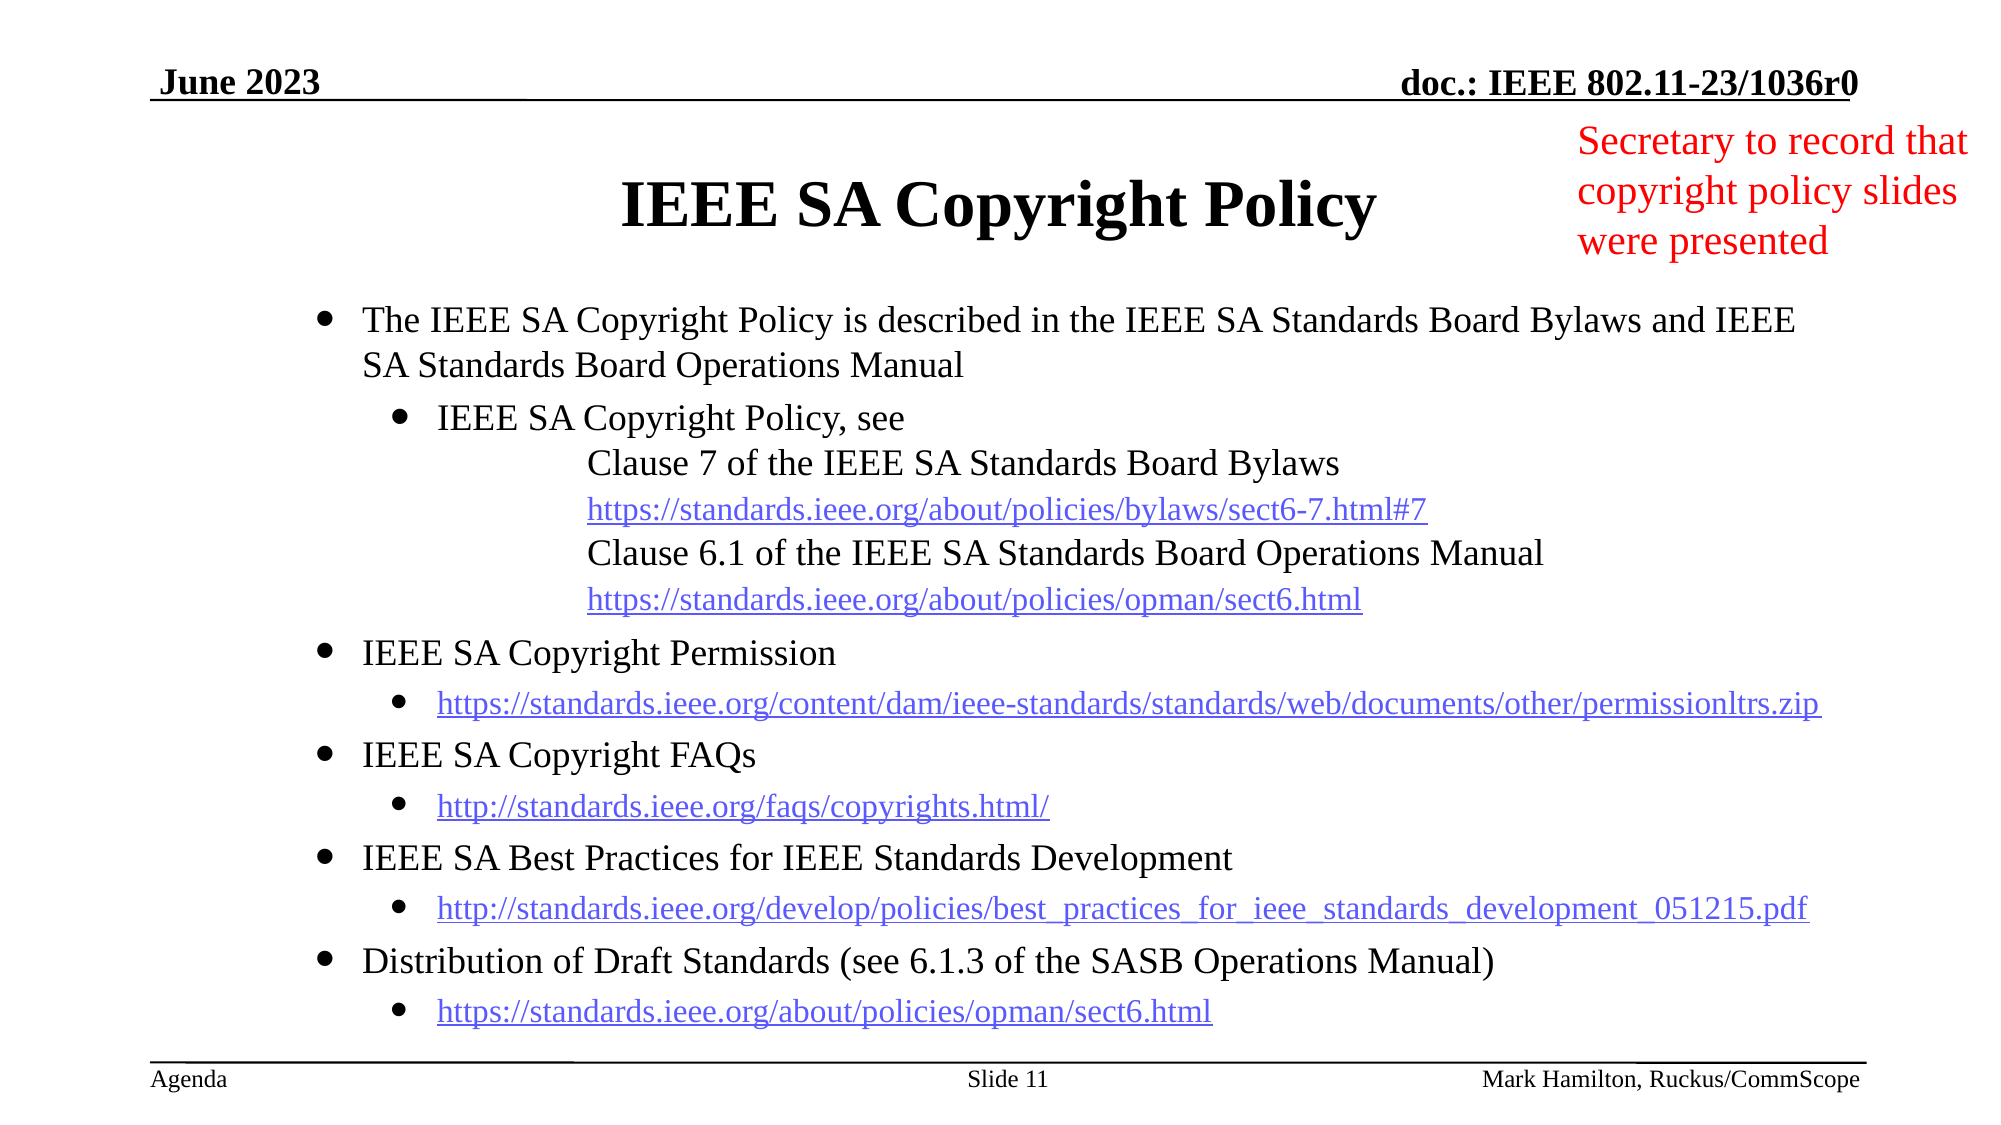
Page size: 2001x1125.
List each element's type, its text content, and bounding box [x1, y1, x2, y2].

slide_number Slide 11 [950, 1061, 1067, 1123]
title IEEE SA Copyright Policy [149, 112, 1850, 287]
text_box Secretary to record that copyright policy slides were presented [1562, 104, 1988, 270]
list The IEEE SA Copyright Policy is described in the IEEE SA Standards Board Bylaws and IEEE SA Standards Board Operations Manual IEEE SA Copyright Policy, see Clause 7 of the IEEE SA Standards Board Bylaws https://standards.ieee.org/about/policies/bylaws/sect6-7.html#7 Clause 6.1 of the IEEE SA Standards Board Operations Manual https://standards.ieee.org/about/policies/opman/sect6.html IEEE SA Copyright Permission https://standards.ieee.org/content/dam/ieee-standards/standards/web/documents/other/permissionltrs.zip IEEE SA Copyright FAQs http://standards.ieee.org/faqs/copyrights.html/ IEEE SA Best Practices for IEEE Standards Development http://standards.ieee.org/develop/policies/best_practices_for_ieee_standards_development_051215.pdf Distribution of Draft Standards (see 6.1.3 of the SASB Operations Manual) https://standards.ieee.org/about/policies/opman/sect6.html [149, 287, 1850, 1063]
